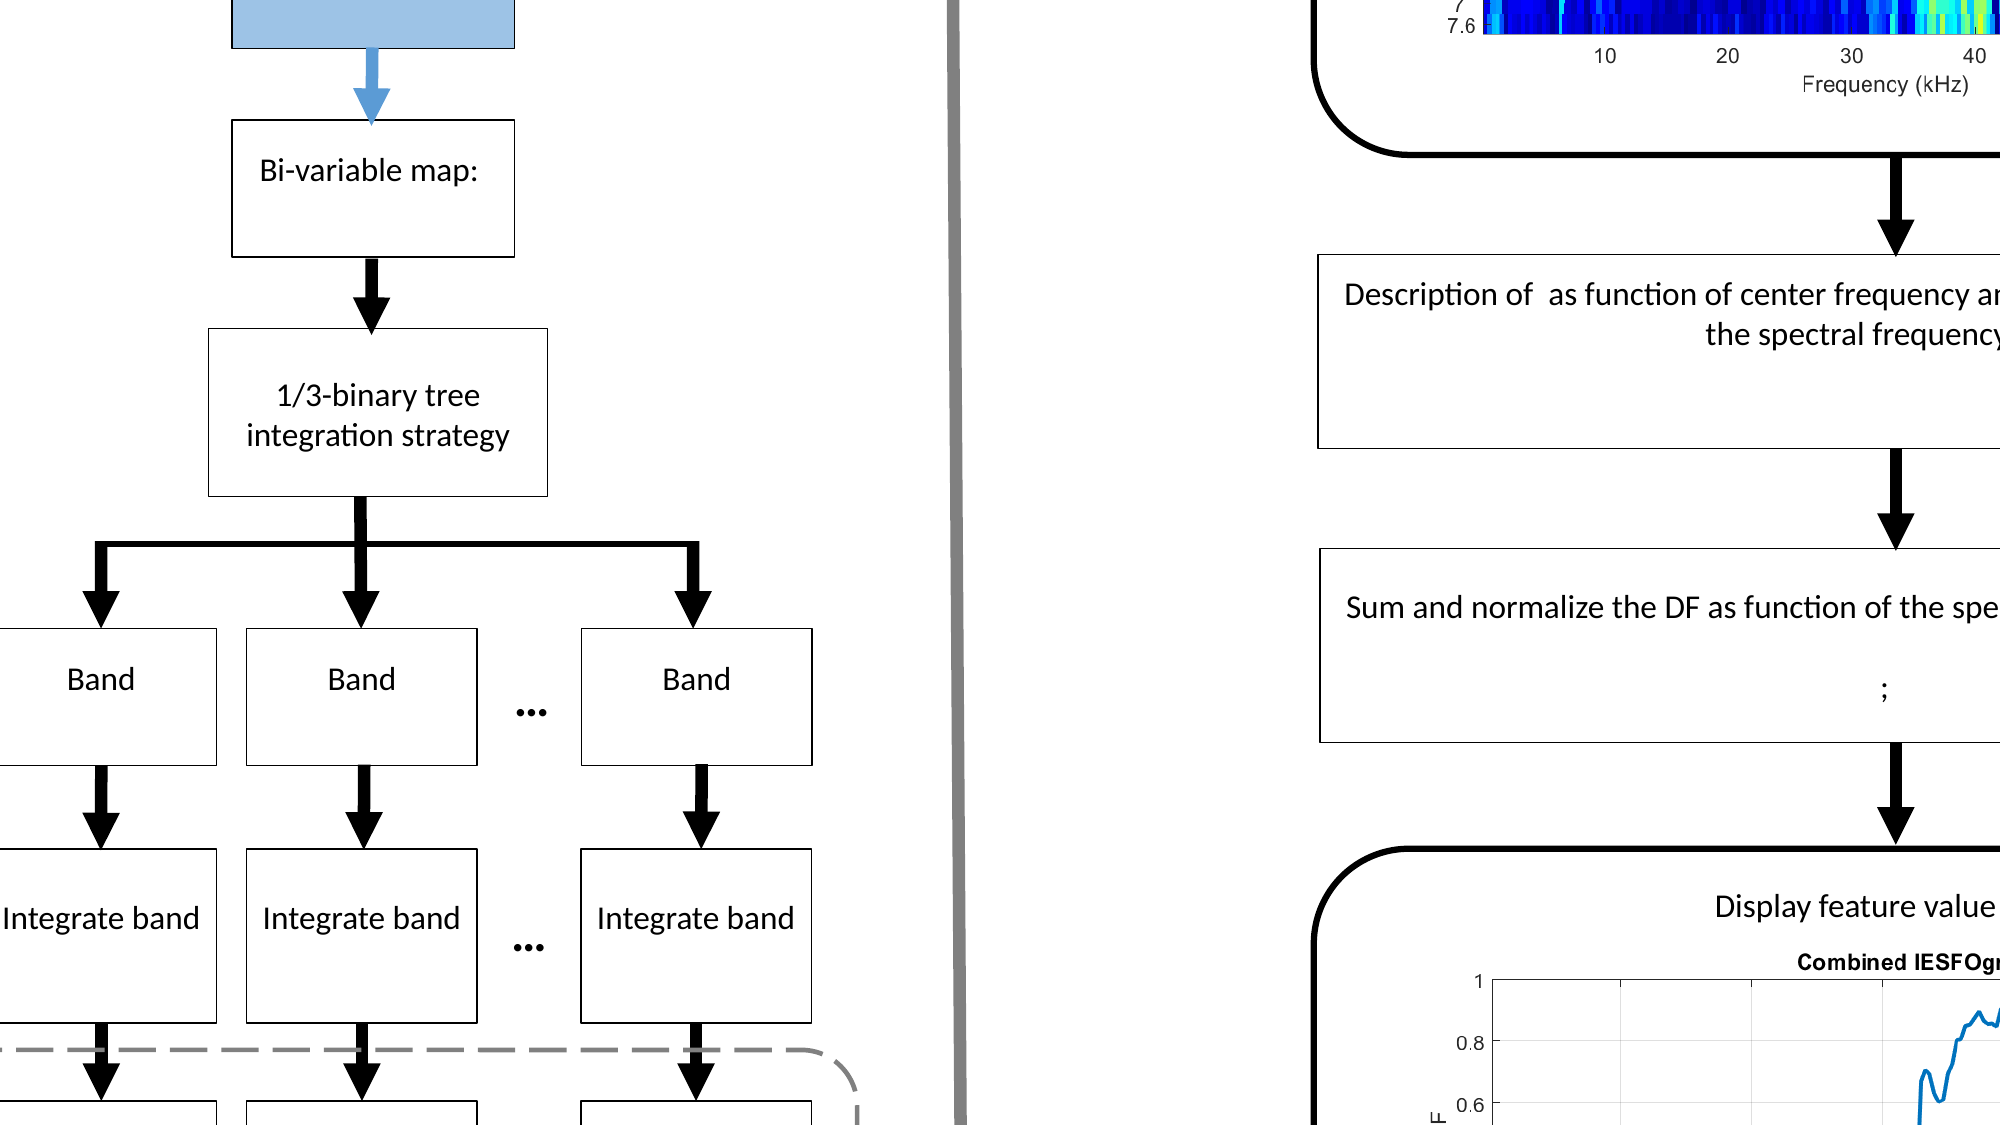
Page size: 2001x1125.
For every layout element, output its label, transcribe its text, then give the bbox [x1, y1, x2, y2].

text_box [0, 1049, 858, 1125]
text_box … [496, 893, 562, 969]
picture [1349, 944, 2000, 1125]
text_box … [499, 658, 565, 734]
text_box 1/3-binary tree integration strategy [208, 328, 548, 497]
text_box Raw signal [231, 0, 515, 49]
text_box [951, 0, 961, 1125]
text_box Display feature value NDF. [1313, 848, 2000, 1125]
text_box Display feature value DF in 1/3 binary tree. [1313, 0, 2000, 155]
picture [1347, 0, 2000, 98]
